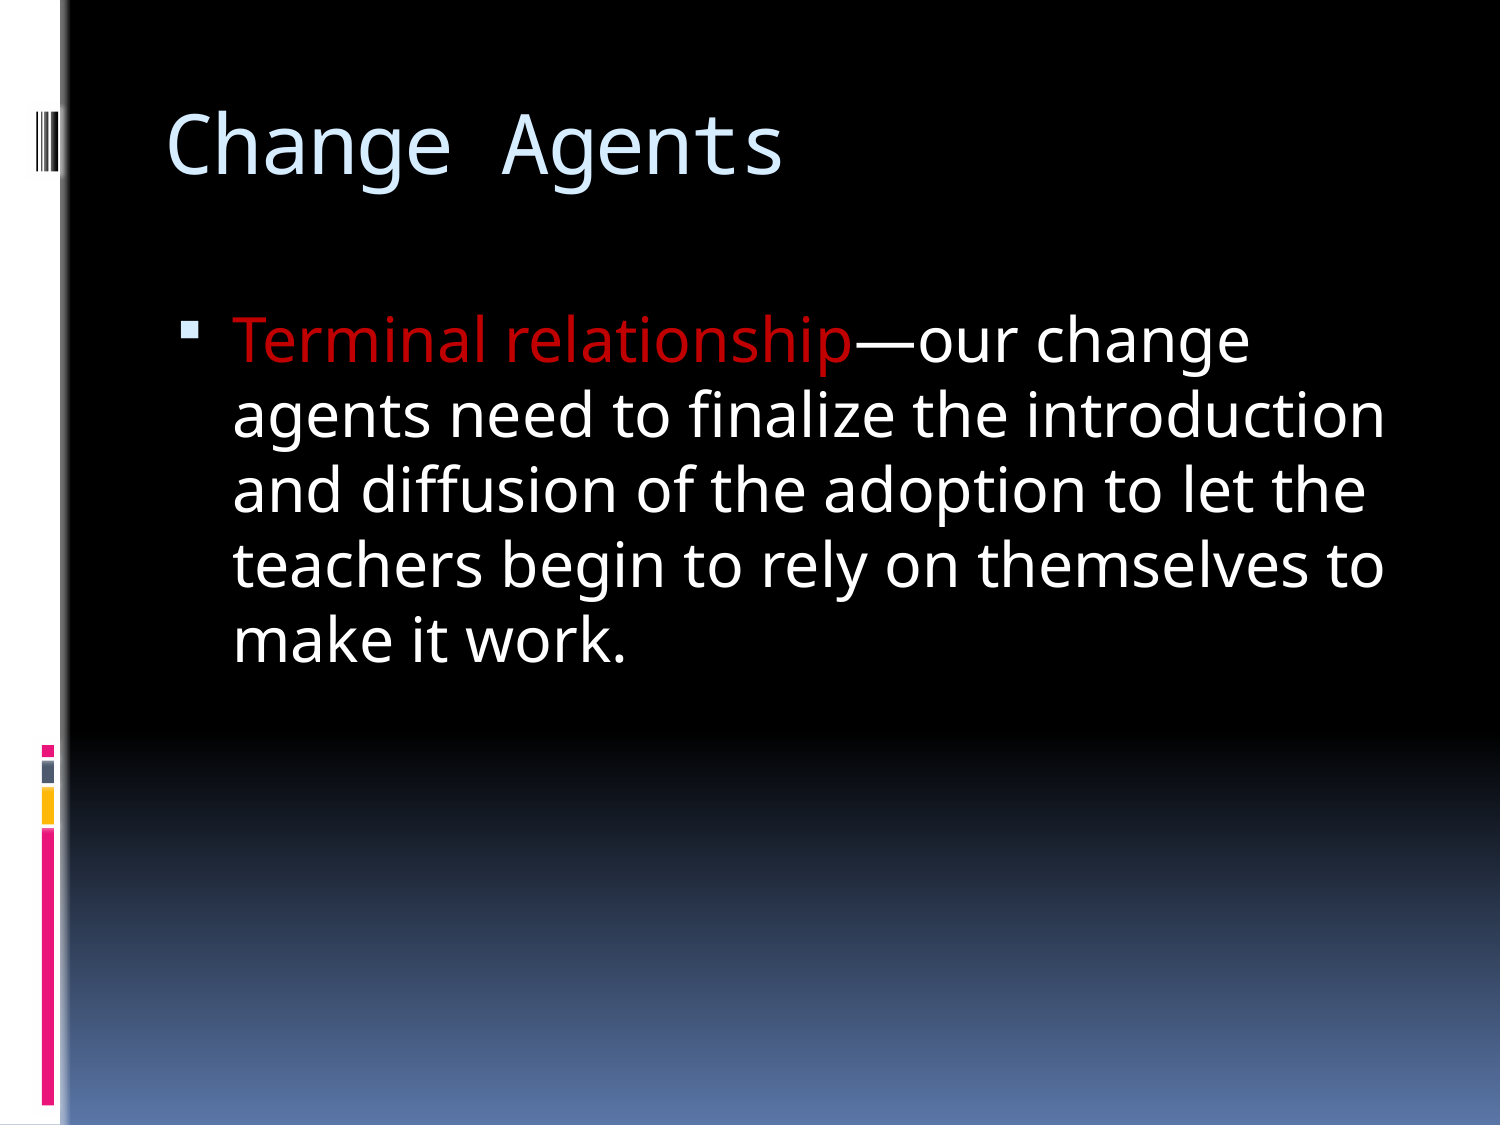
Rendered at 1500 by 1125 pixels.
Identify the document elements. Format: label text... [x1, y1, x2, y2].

list Terminal relationship—our change agents need to finalize the introduction and diffusion of the adoption to let the teachers begin to rely on themselves to make it work. [150, 292, 1425, 1043]
title Change Agents [150, 83, 1425, 234]
